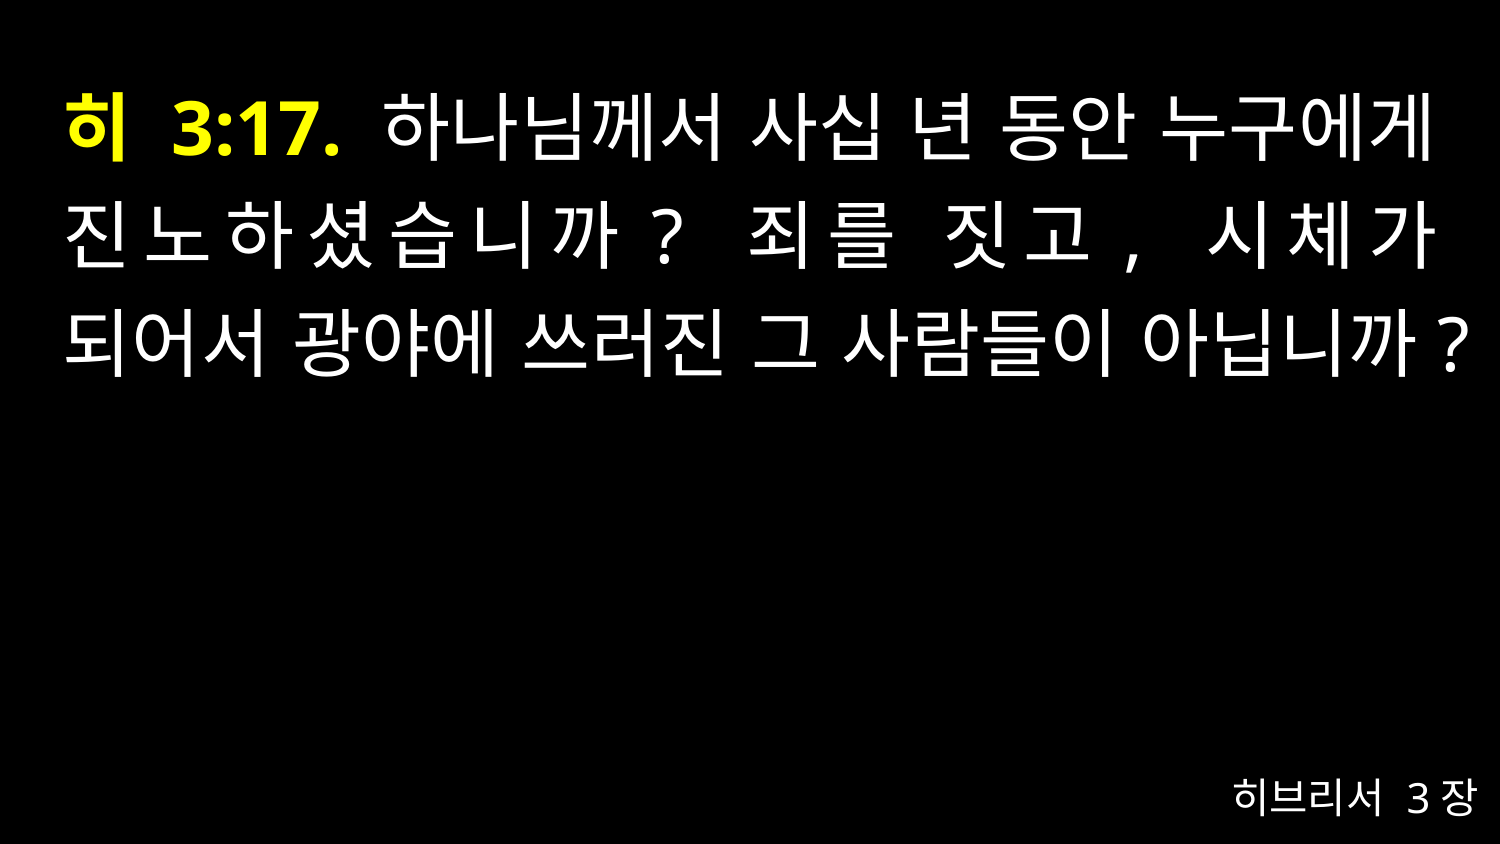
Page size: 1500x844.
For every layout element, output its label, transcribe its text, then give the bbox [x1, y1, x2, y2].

subtitle 히브리서 3장 [916, 770, 1500, 844]
title 히 3:17. 하나님께서 사십 년 동안 누구에게 진노하셨습니까? 죄를 짓고, 시체가 되어서 광야에 쓰러진 그 사람들이 아닙니까? [0, 0, 1500, 844]
